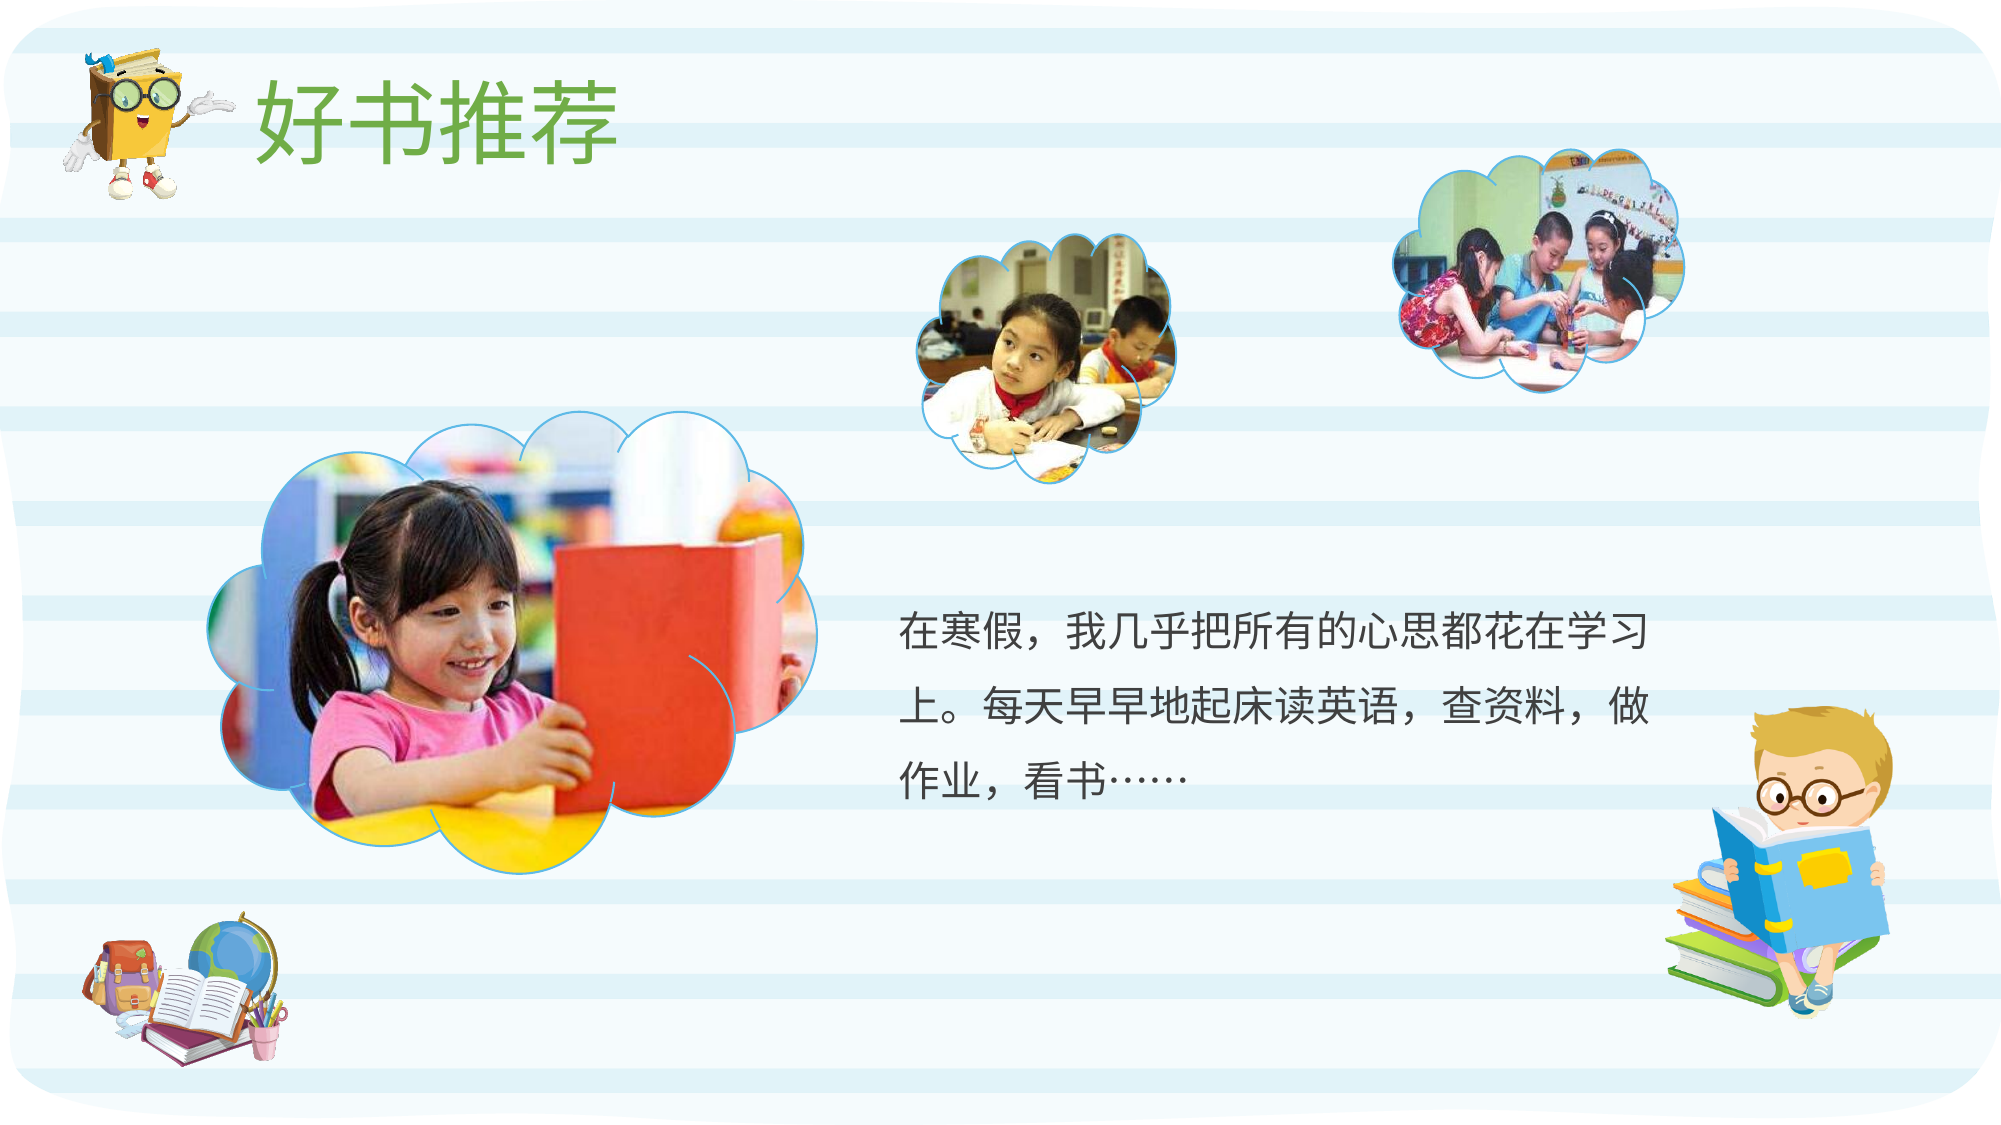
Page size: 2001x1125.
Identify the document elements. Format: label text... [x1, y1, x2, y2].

picture [916, 233, 1176, 483]
picture [82, 911, 288, 1067]
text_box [55, 44, 782, 204]
picture [1664, 706, 1893, 1019]
picture [1393, 148, 1685, 392]
text_box 在寒假，我几乎把所有的心思都花在学习上。每天早早地起床读英语，查资料，做作业，看书…… [883, 572, 1702, 813]
picture [207, 410, 817, 873]
